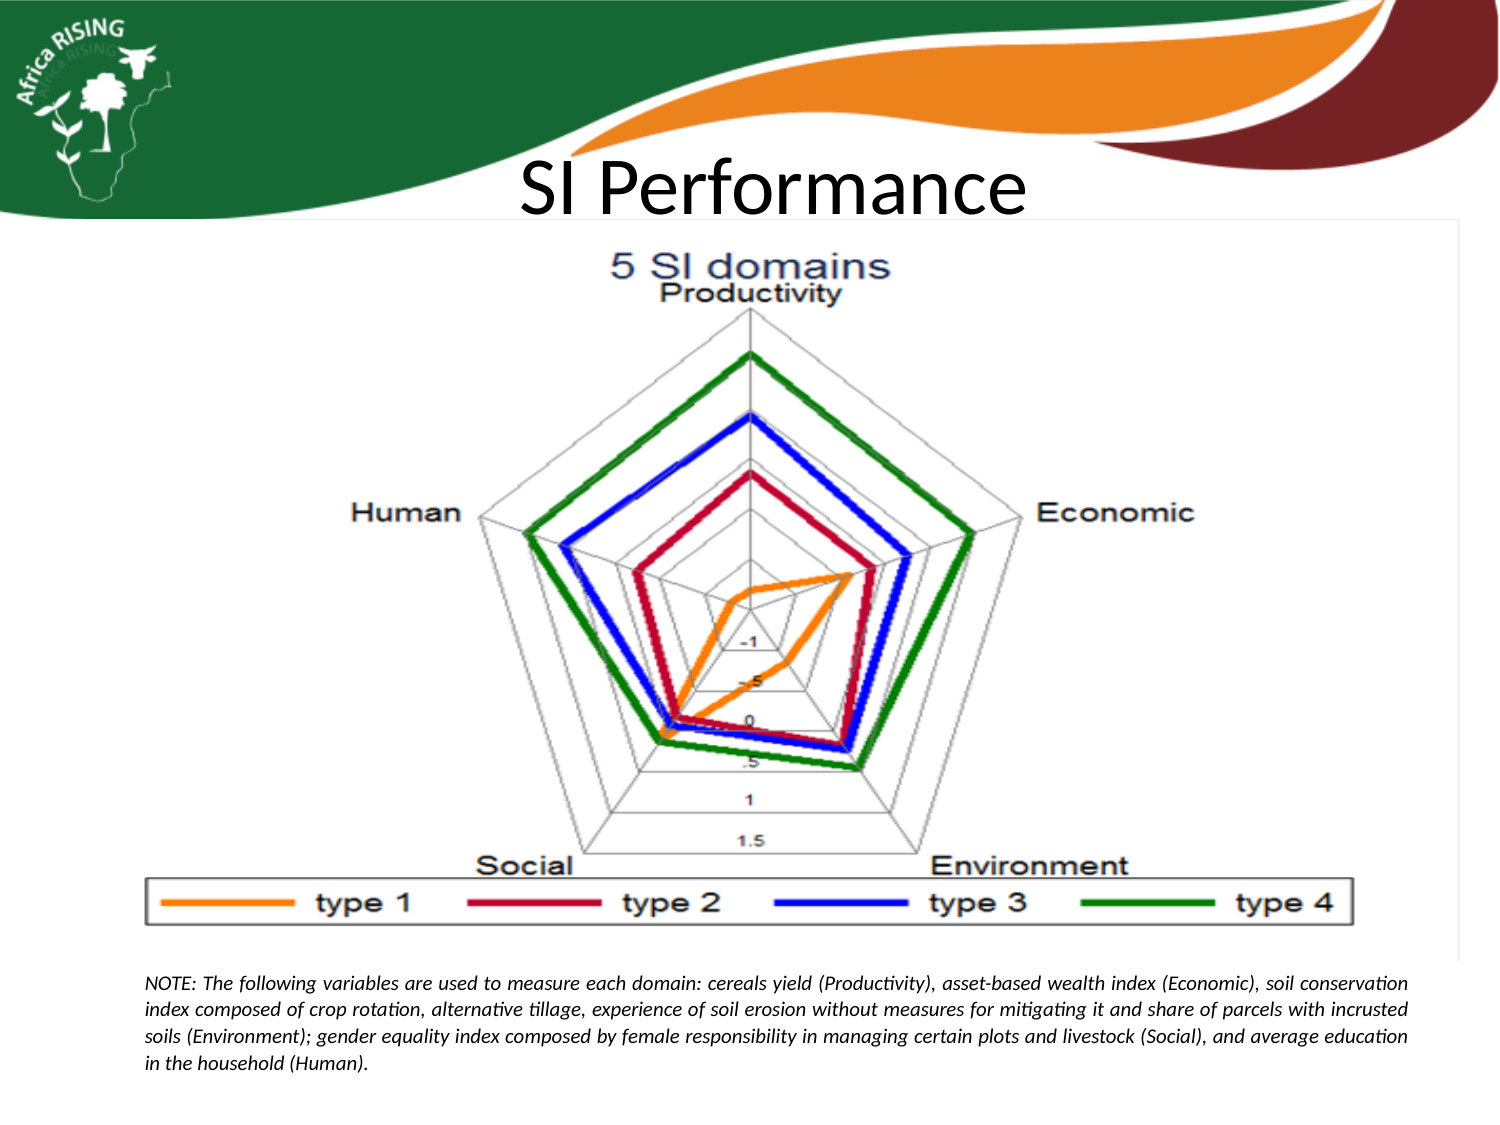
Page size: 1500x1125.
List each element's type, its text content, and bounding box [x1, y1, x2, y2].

title SI Performance [505, 124, 1500, 240]
picture [0, 0, 1499, 961]
text_box NOTE: The following variables are used to measure each domain: cereals yield (Productivity), asset-based wealth index (Economic), soil conservation index composed of crop rotation, alternative tillage, experience of soil erosion without measures for mitigating it and share of parcels with incrusted soils (Environment); gender equality index composed by female responsibility in managing certain plots and livestock (Social), and average education in the household (Human). [130, 968, 1424, 1082]
